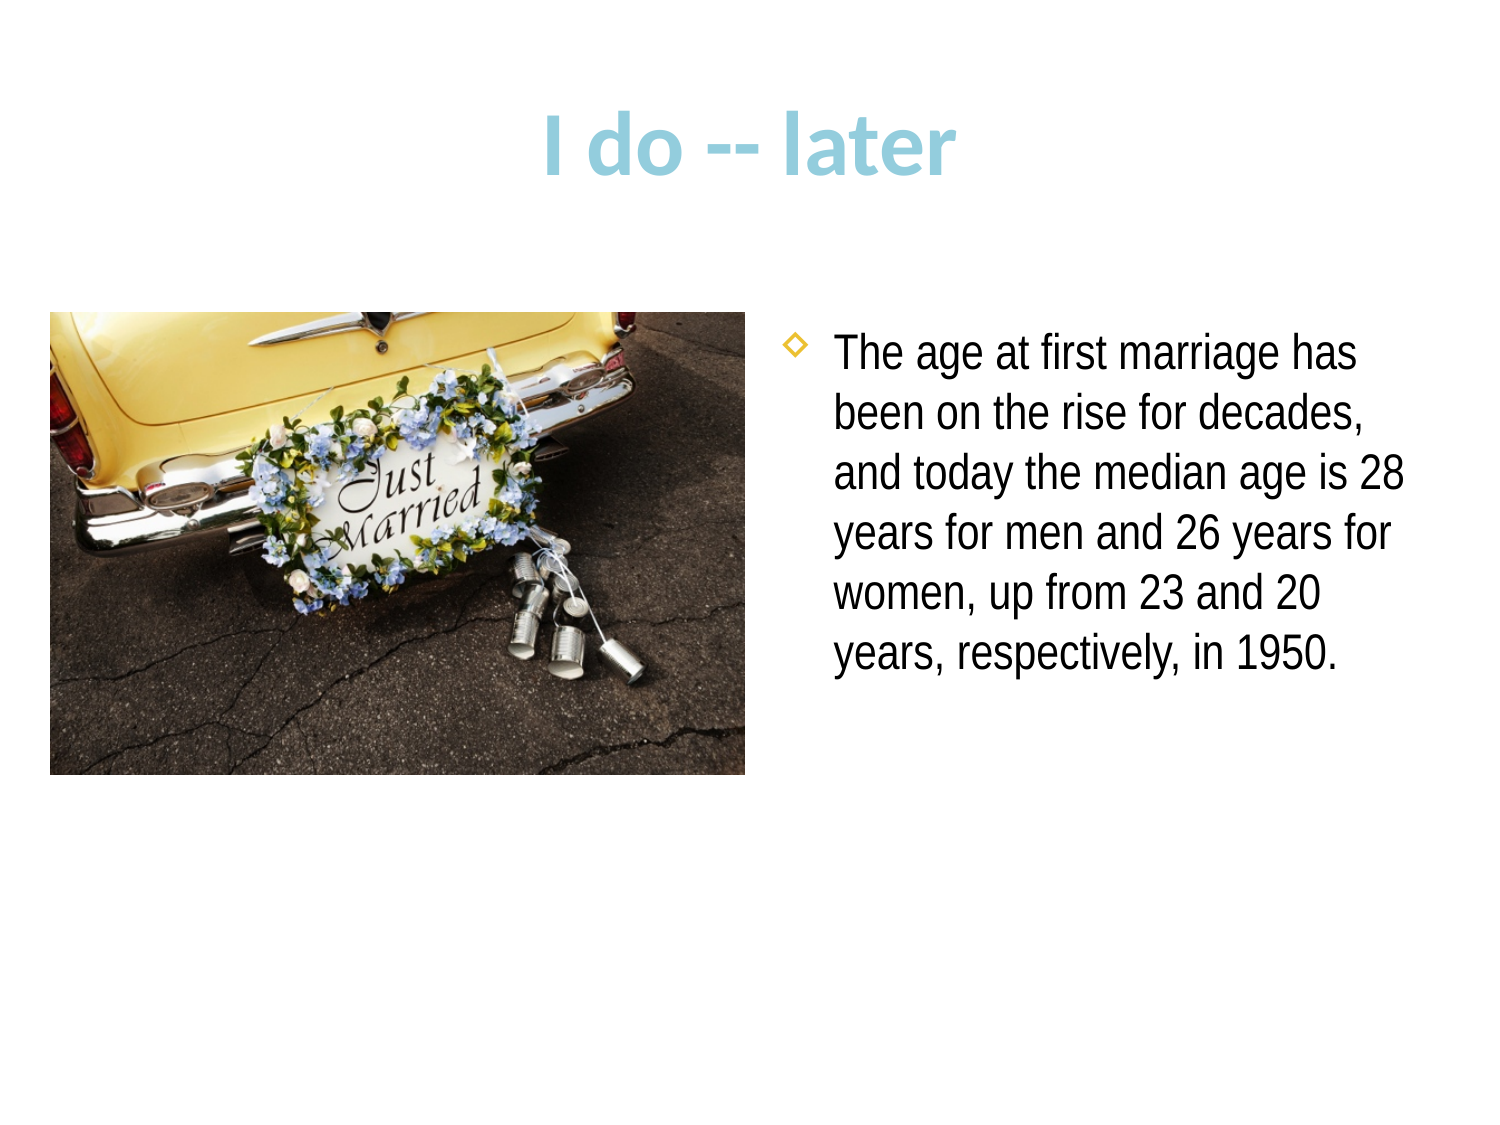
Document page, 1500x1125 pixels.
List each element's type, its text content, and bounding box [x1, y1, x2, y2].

picture [49, 312, 746, 776]
list The age at first marriage has been on the rise for decades, and today the median age is 28 years for men and 26 years for women, up from 23 and 20 years, respectively, in 1950. [762, 312, 1425, 1005]
title I do -- later [75, 45, 1425, 233]
